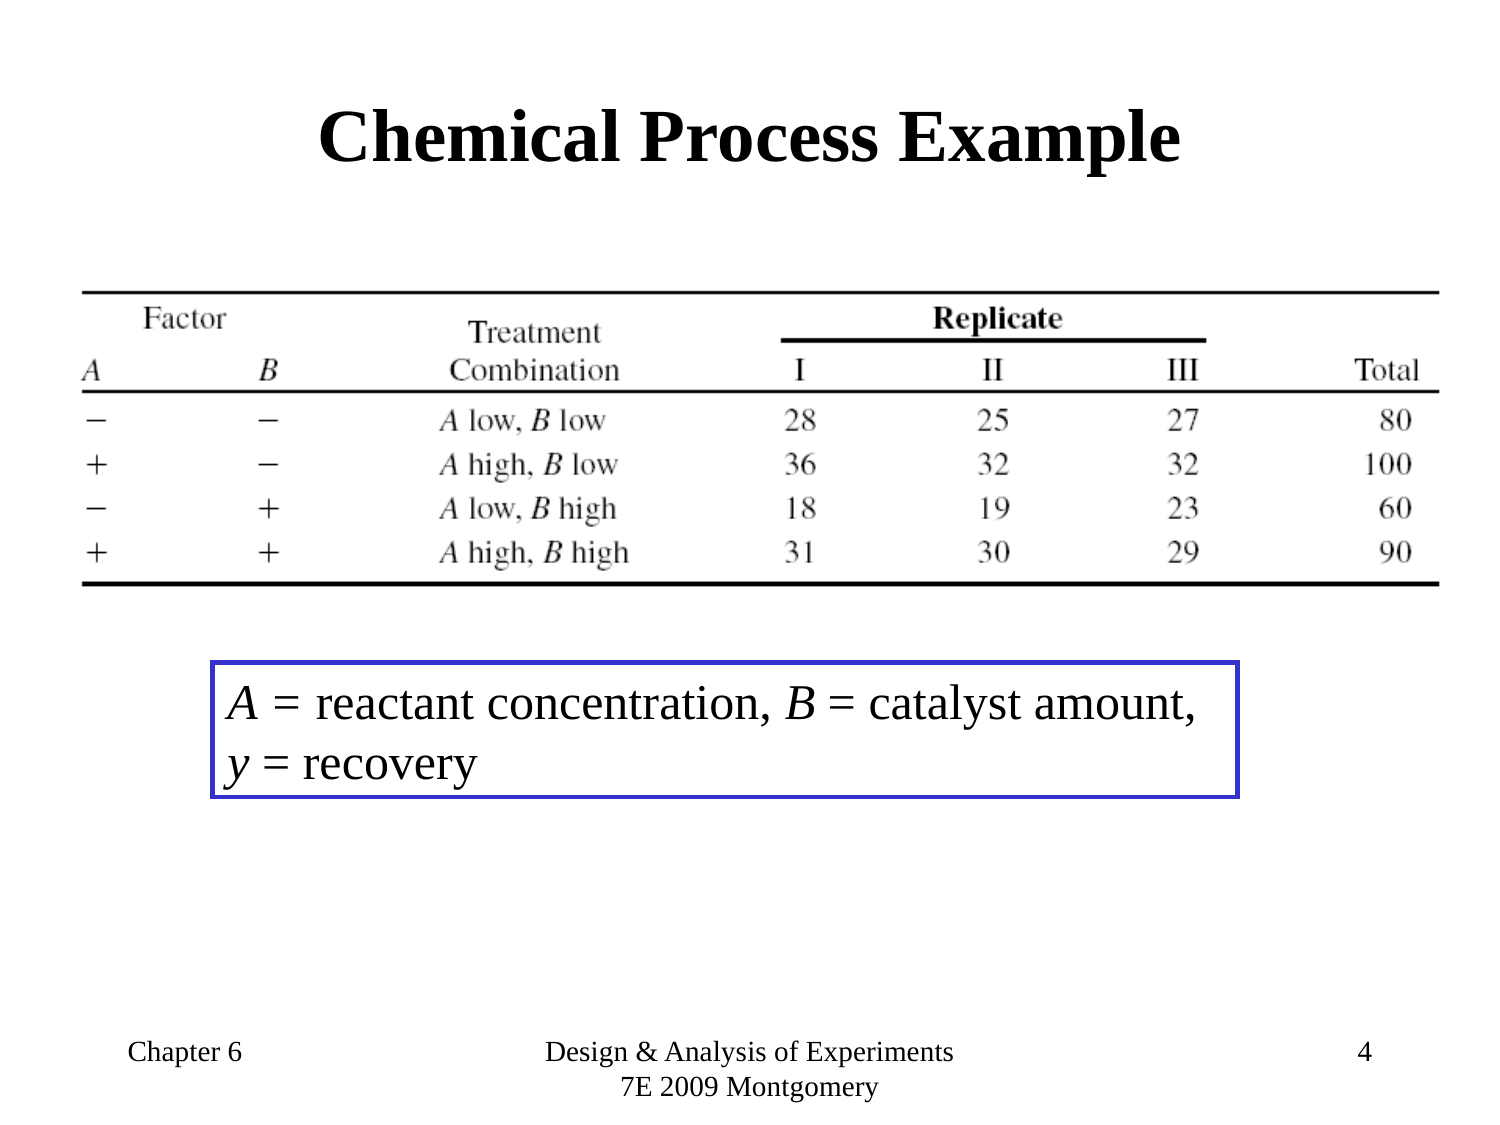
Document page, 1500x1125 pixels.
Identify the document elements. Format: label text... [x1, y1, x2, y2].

picture [62, 274, 1452, 607]
slide_number Chapter 6 [112, 1024, 426, 1101]
slide_number 4 [1074, 1024, 1388, 1101]
footer Design & Analysis of Experiments 7E 2009 Montgomery [512, 1024, 988, 1101]
title Chemical Process Example [112, 37, 1388, 226]
text_box A = reactant concentration, B = catalyst amount, y = recovery [212, 662, 1238, 798]
